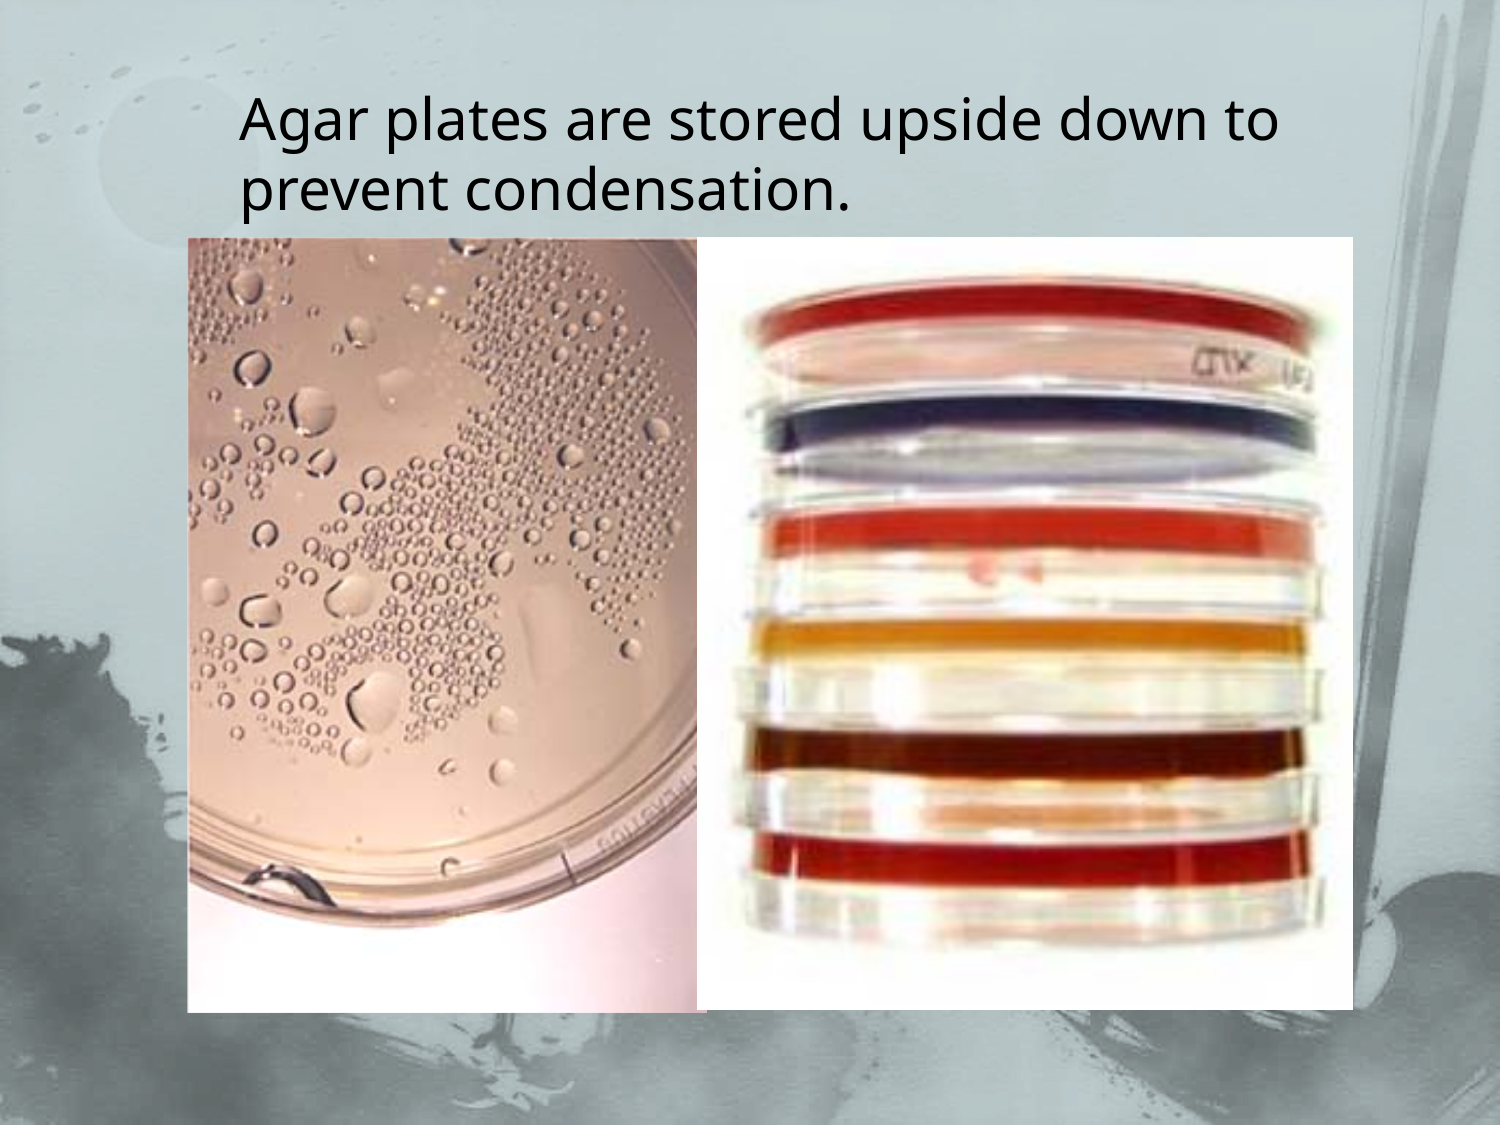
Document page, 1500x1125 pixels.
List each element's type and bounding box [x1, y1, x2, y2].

text_box [187, 74, 1353, 1013]
